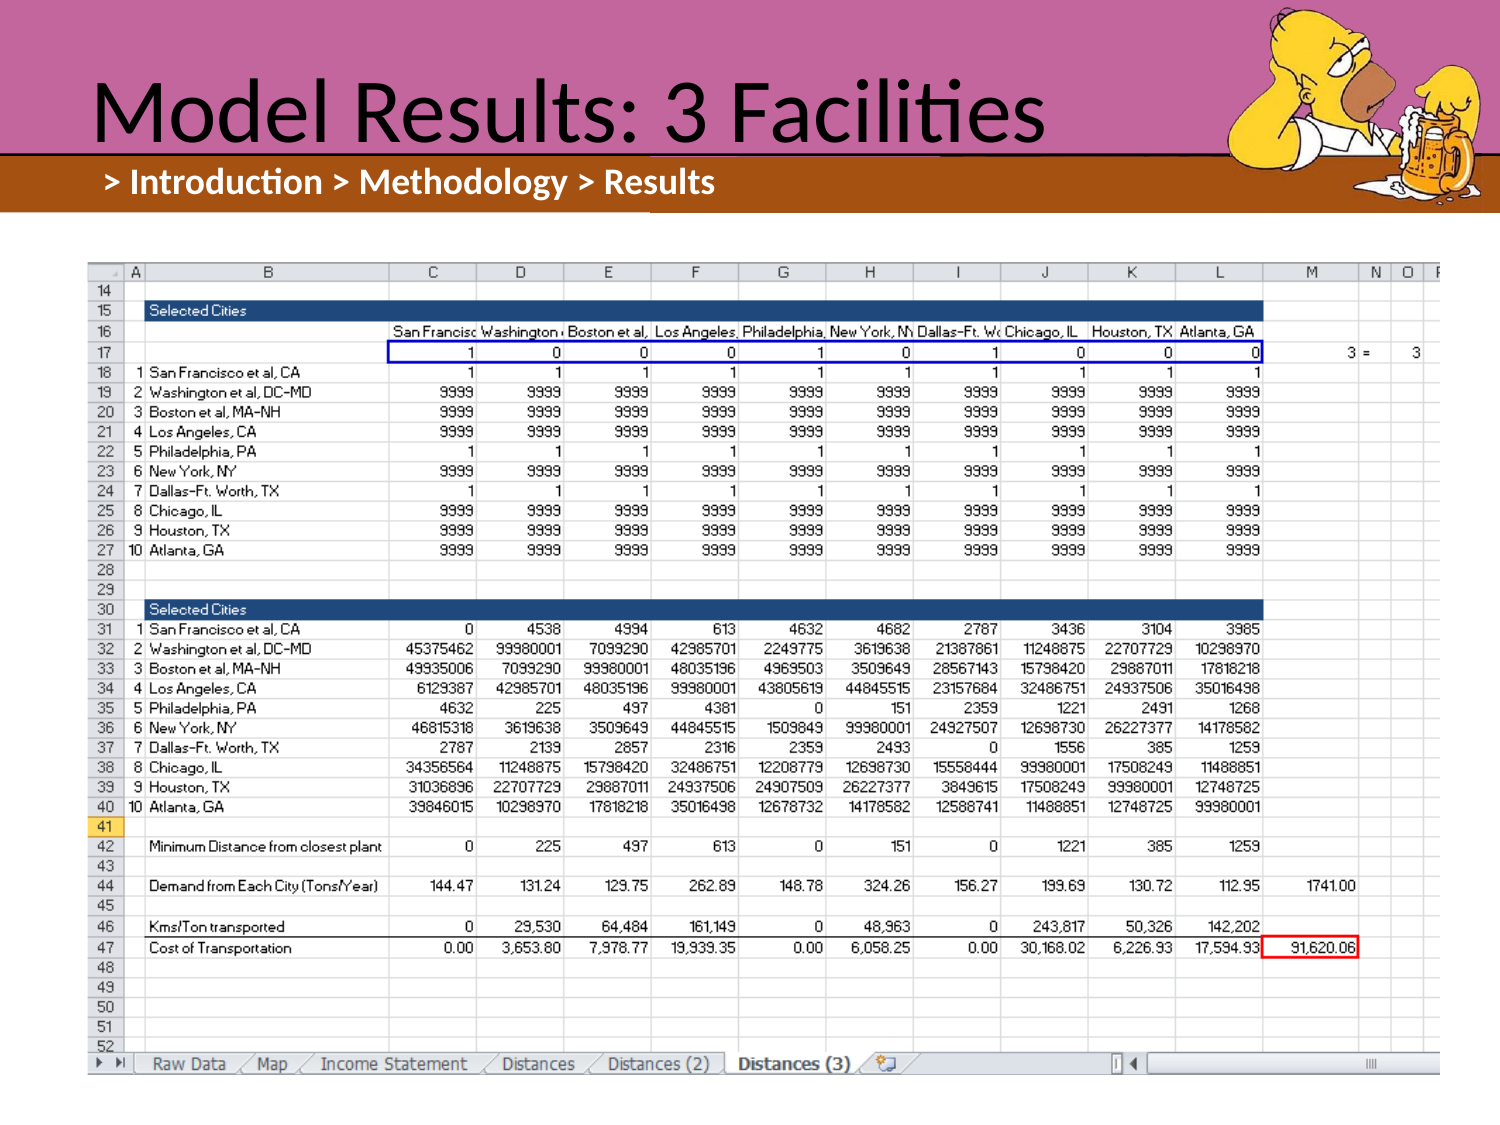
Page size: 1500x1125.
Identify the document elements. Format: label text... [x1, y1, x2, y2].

picture [650, 0, 1500, 213]
picture [87, 262, 1441, 1076]
title Model Results: 3 Facilities [75, 12, 1425, 200]
